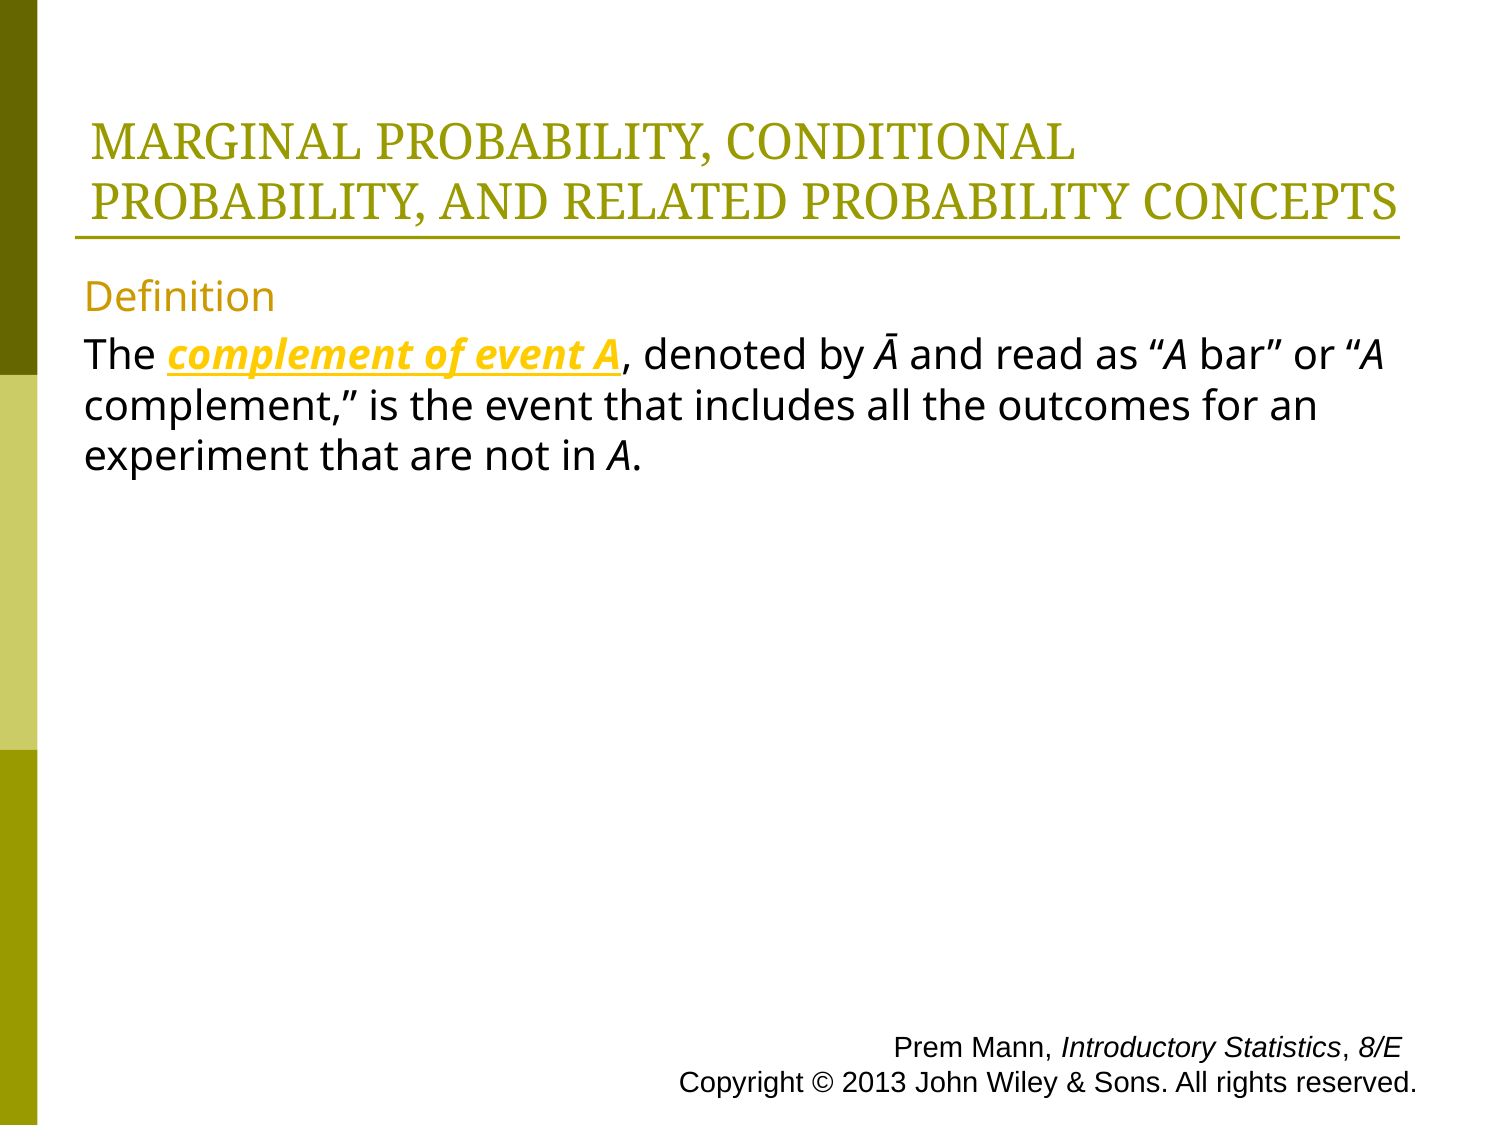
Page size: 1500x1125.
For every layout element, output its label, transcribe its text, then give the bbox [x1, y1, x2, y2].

list Definition The complement of event A, denoted by Ā and read as “A bar” or “A complement,” is the event that includes all the outcomes for an experiment that are not in A. [12, 262, 1400, 938]
text_box Prem Mann, Introductory Statistics, 8/E Copyright © 2013 John Wiley & Sons. All rights reserved. [664, 1020, 1449, 1106]
text_box MARGINAL PROBABILITY, CONDITIONAL PROBABILITY, AND RELATED PROBABILITY CONCEPTS [74, 49, 1425, 237]
